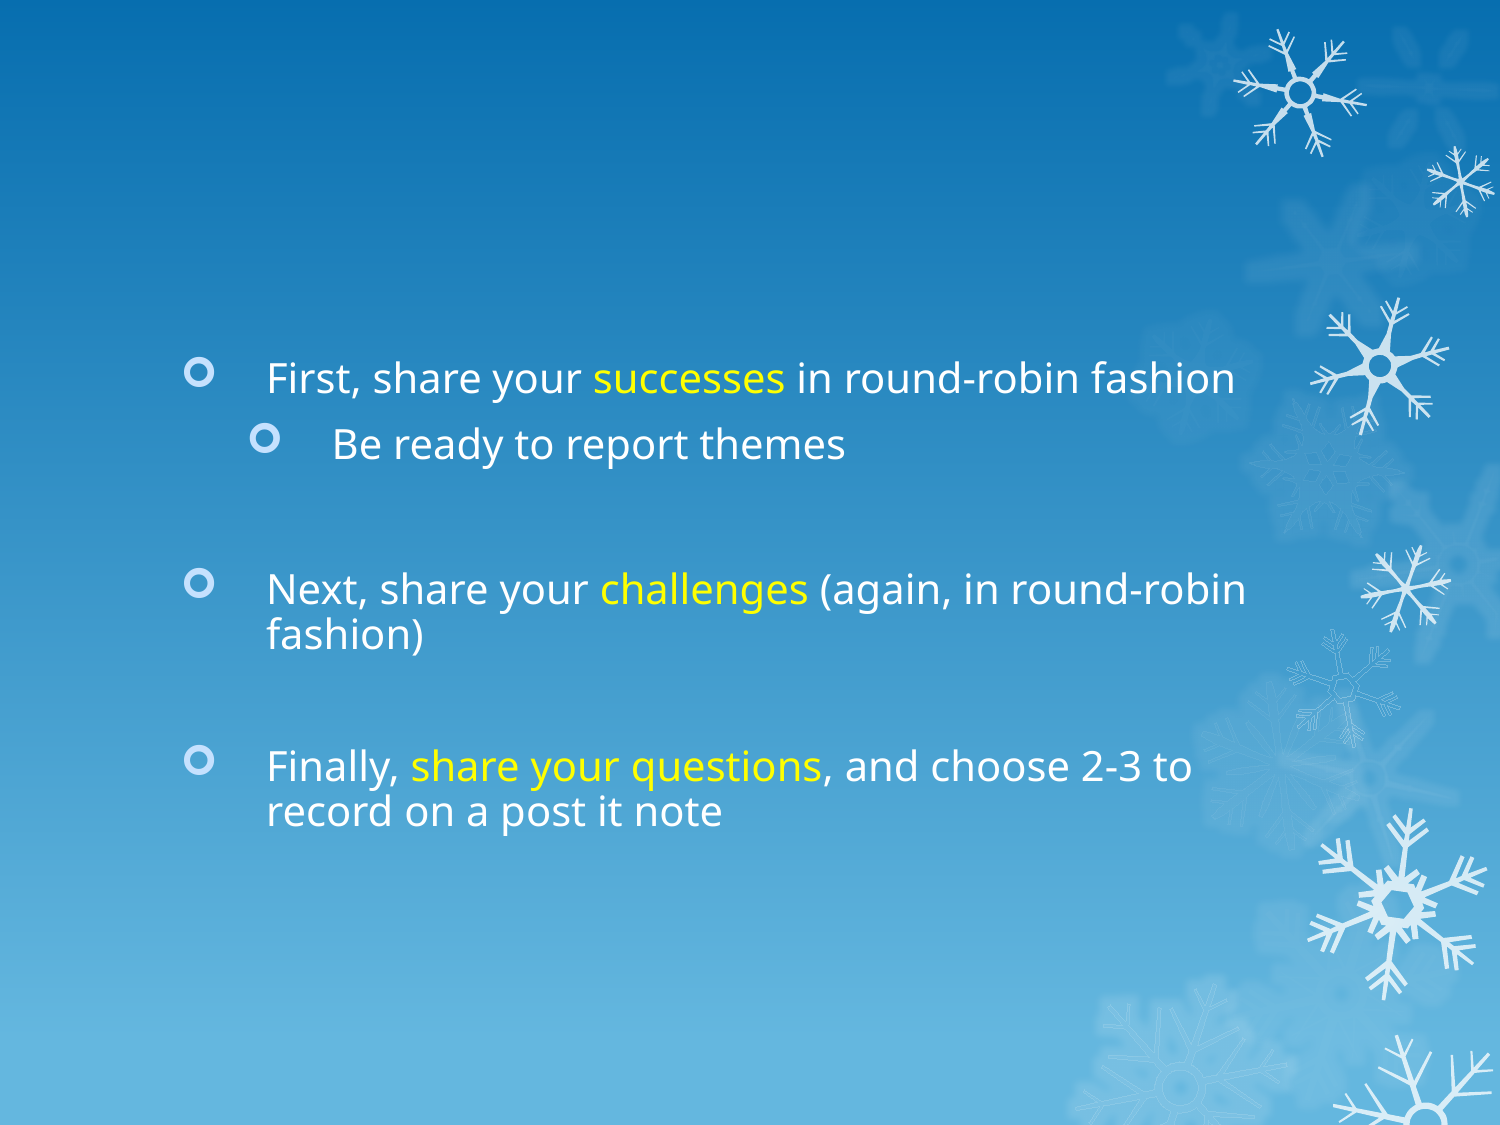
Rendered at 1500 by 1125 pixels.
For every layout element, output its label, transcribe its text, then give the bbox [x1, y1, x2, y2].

list First, share your successes in round-robin fashion Be ready to report themes Next, share your challenges (again, in round-robin fashion) Finally, share your questions, and choose 2-3 to record on a post it note [165, 296, 1335, 962]
